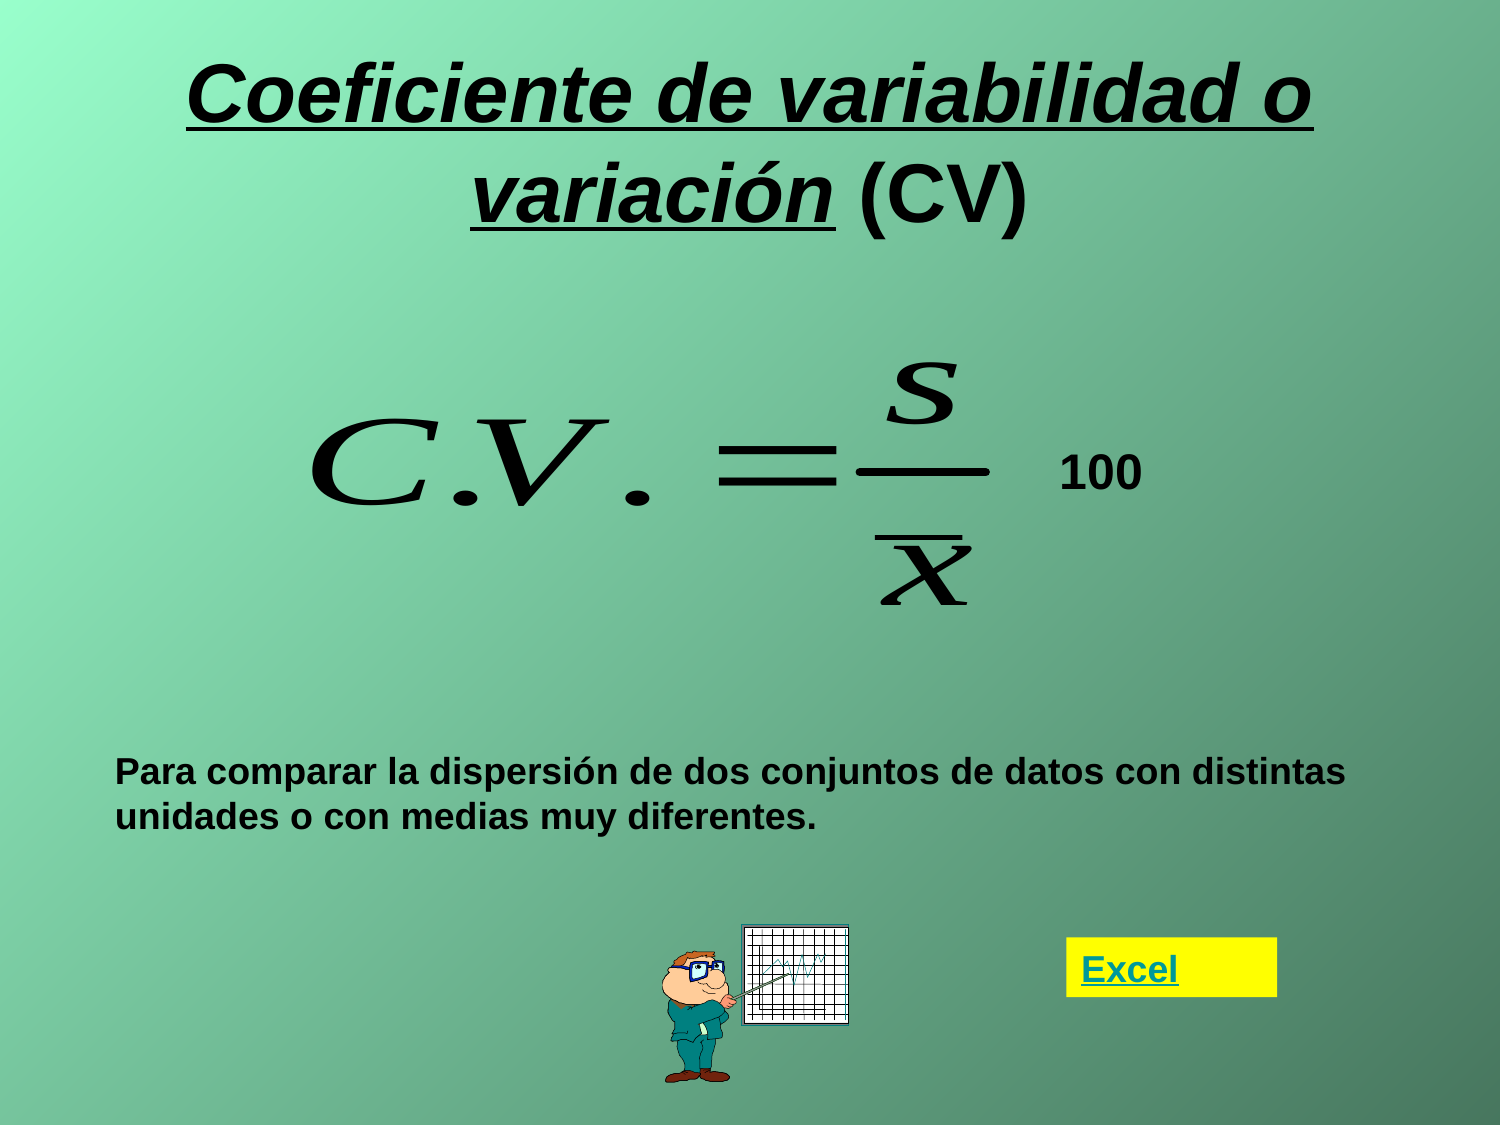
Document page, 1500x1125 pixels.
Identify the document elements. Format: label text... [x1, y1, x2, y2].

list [276, 299, 1022, 634]
text_box Excel [1066, 937, 1278, 998]
text_box 100 [1045, 432, 1270, 508]
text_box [662, 924, 850, 1083]
title Coeficiente de variabilidad o variación (CV) [74, 44, 1426, 233]
text_box Para comparar la dispersión de dos conjuntos de datos con distintas unidades o con medias muy diferentes. [100, 739, 1365, 845]
